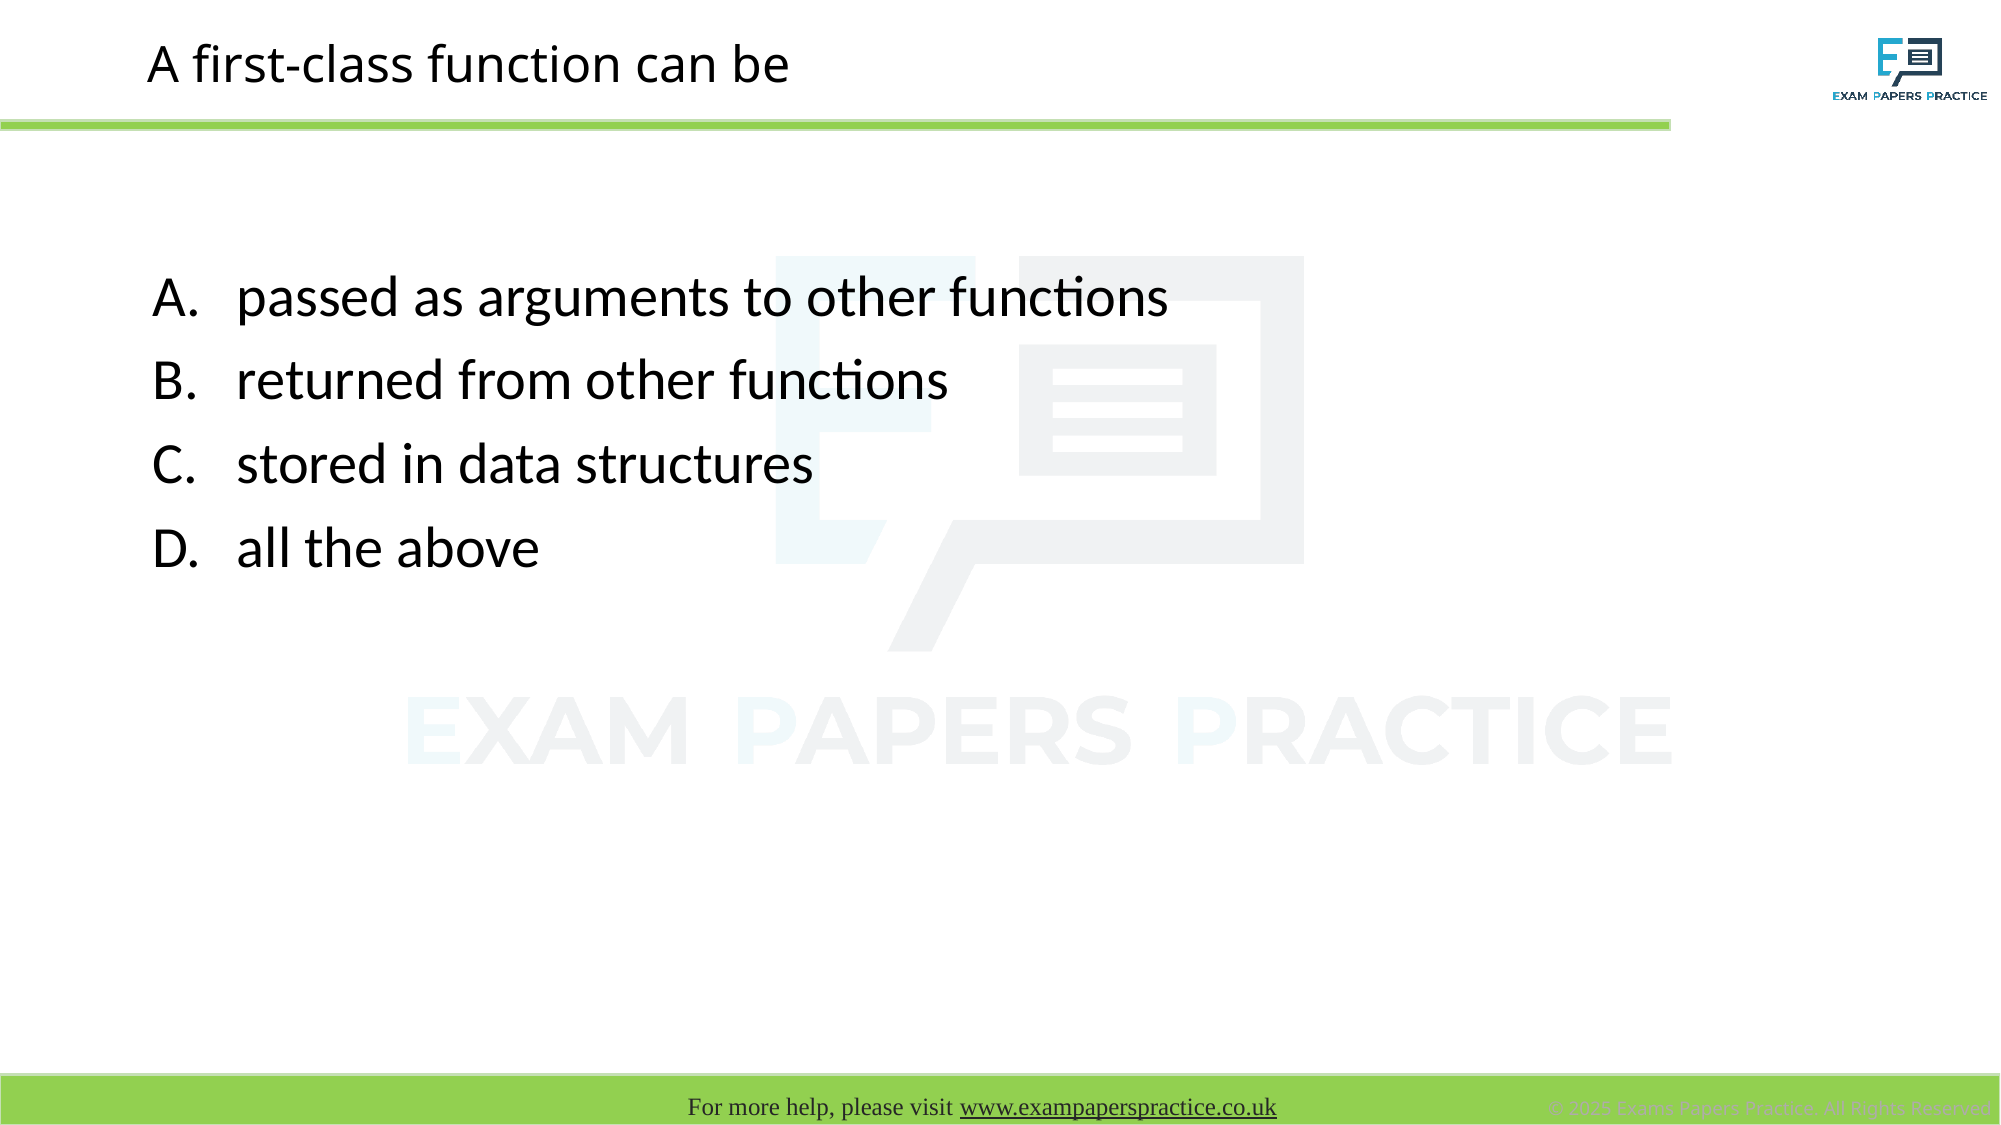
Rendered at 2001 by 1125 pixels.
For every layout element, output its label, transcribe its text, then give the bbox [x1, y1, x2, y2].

title A first-class function can be [132, 11, 1858, 121]
list passed as arguments to other functions returned from other functions stored in data structures all the above [137, 258, 1863, 973]
